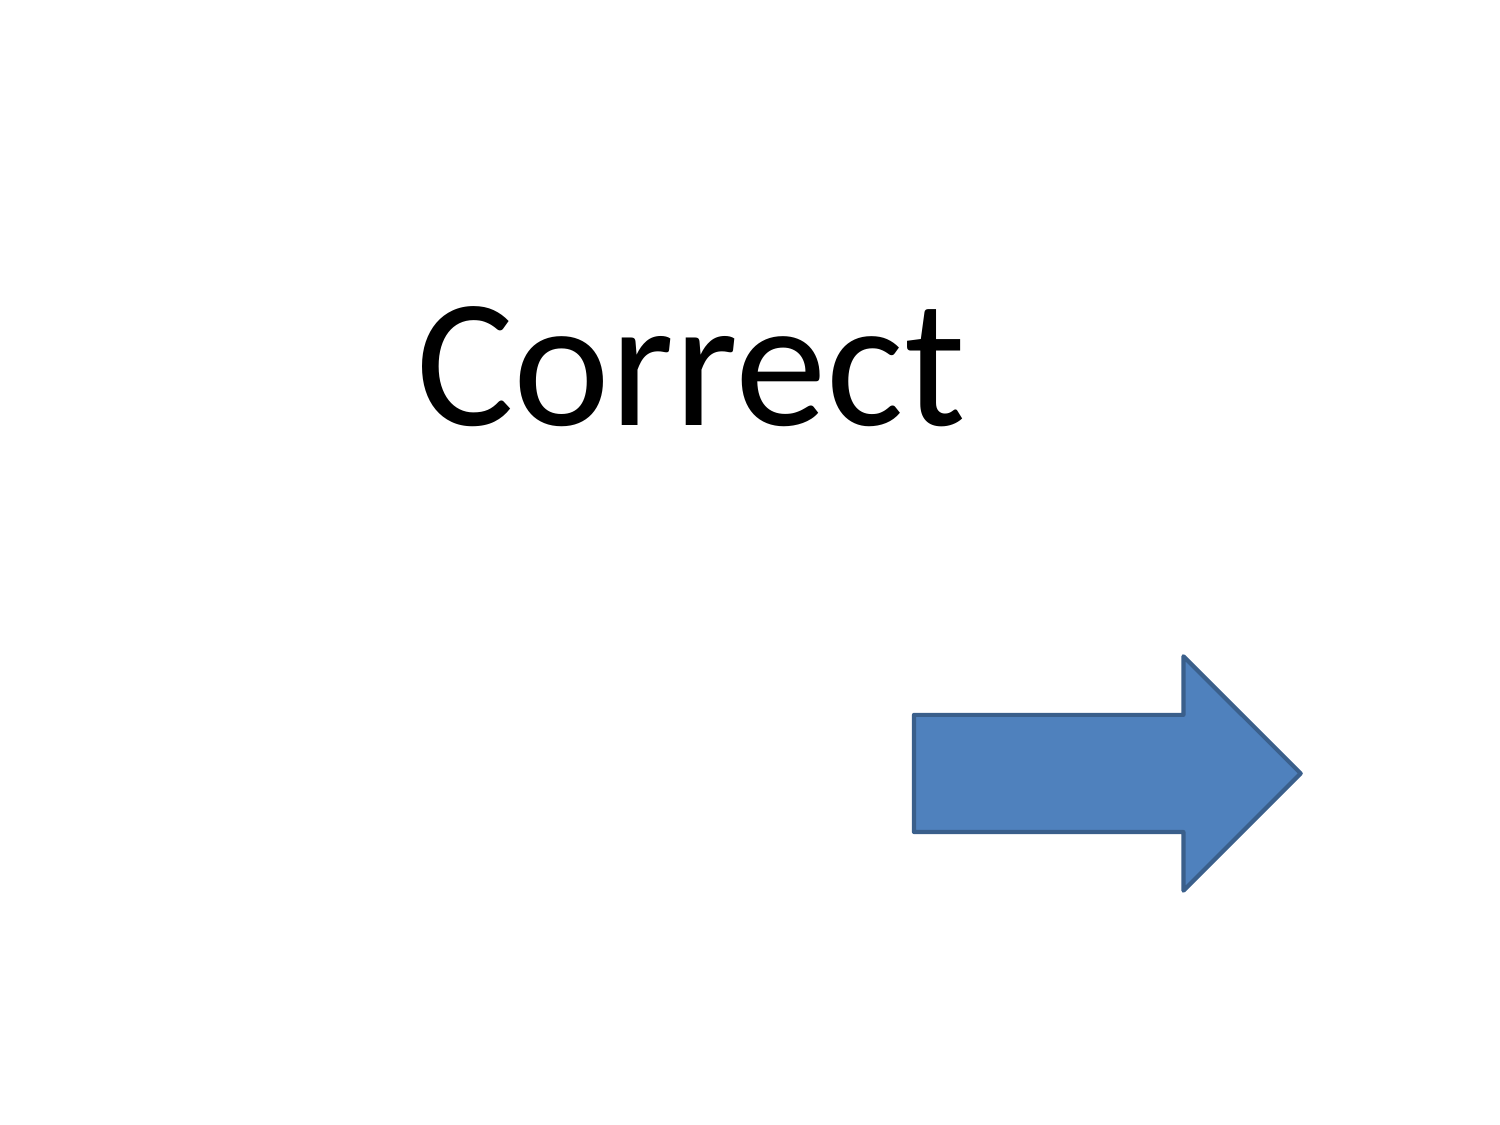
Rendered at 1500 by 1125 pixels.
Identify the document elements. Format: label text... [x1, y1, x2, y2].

text_box Correct [175, 234, 1207, 469]
text_box [911, 654, 1303, 893]
